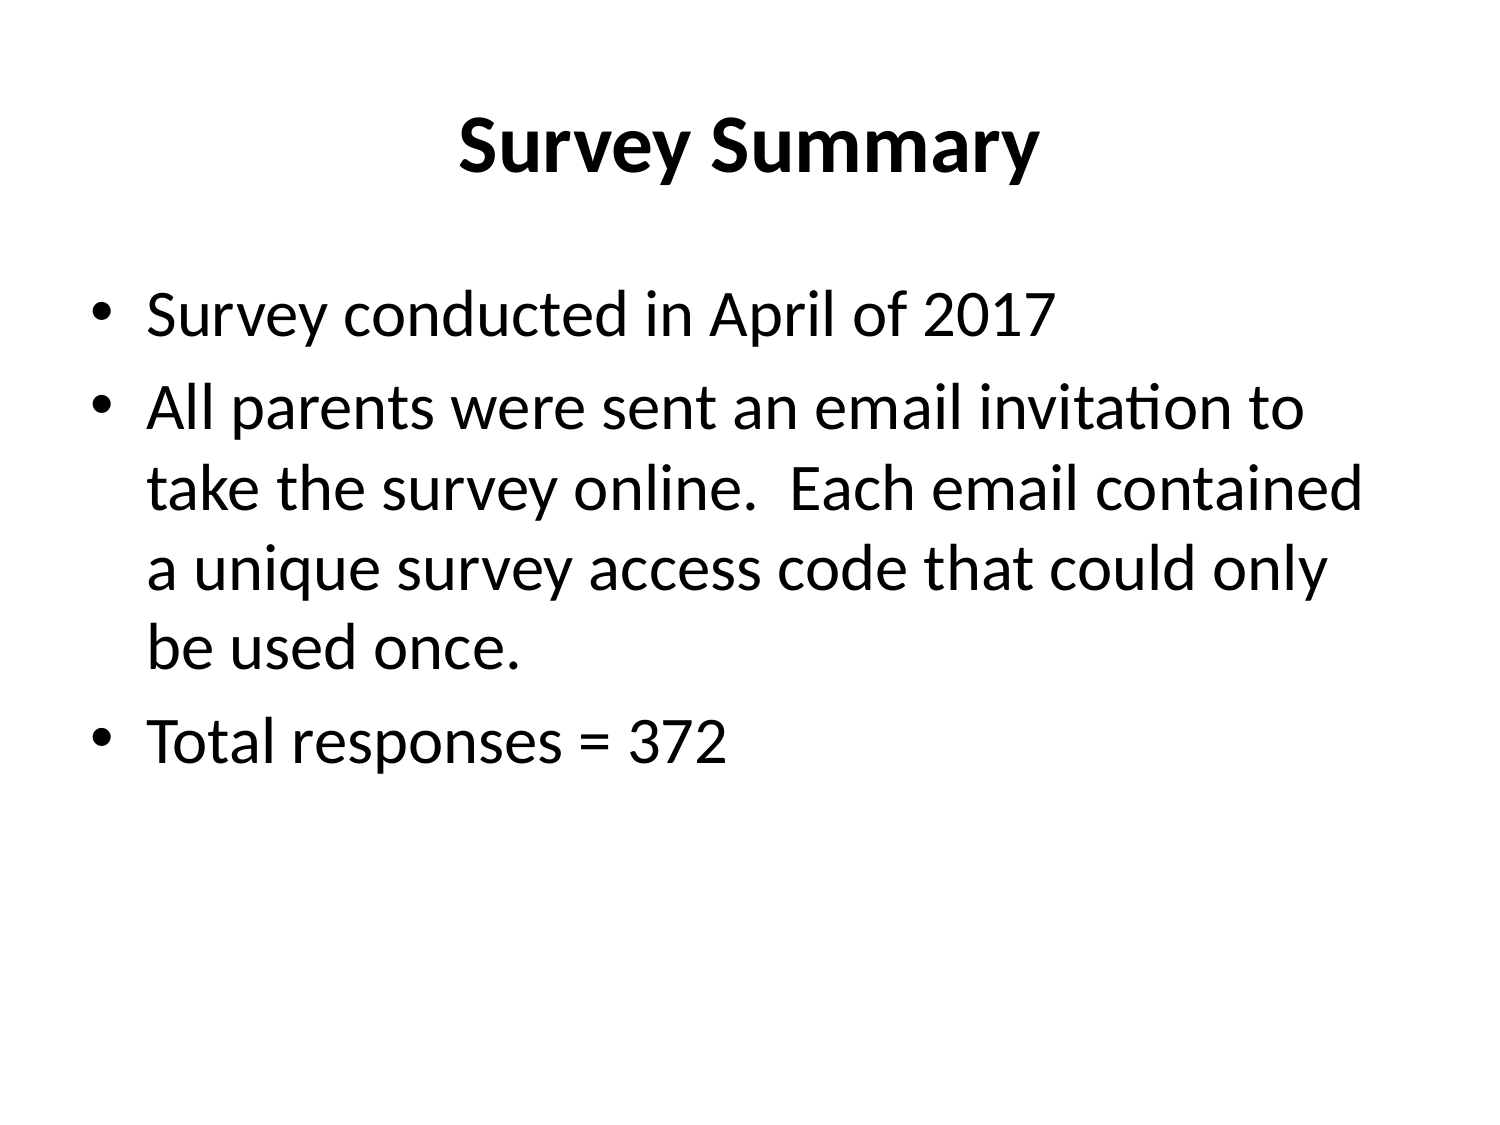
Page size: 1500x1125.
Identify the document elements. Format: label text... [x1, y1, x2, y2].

title Survey Summary [75, 45, 1425, 233]
list Survey conducted in April of 2017 All parents were sent an email invitation to take the survey online. Each email contained a unique survey access code that could only be used once. Total responses = 372 [75, 262, 1425, 1005]
